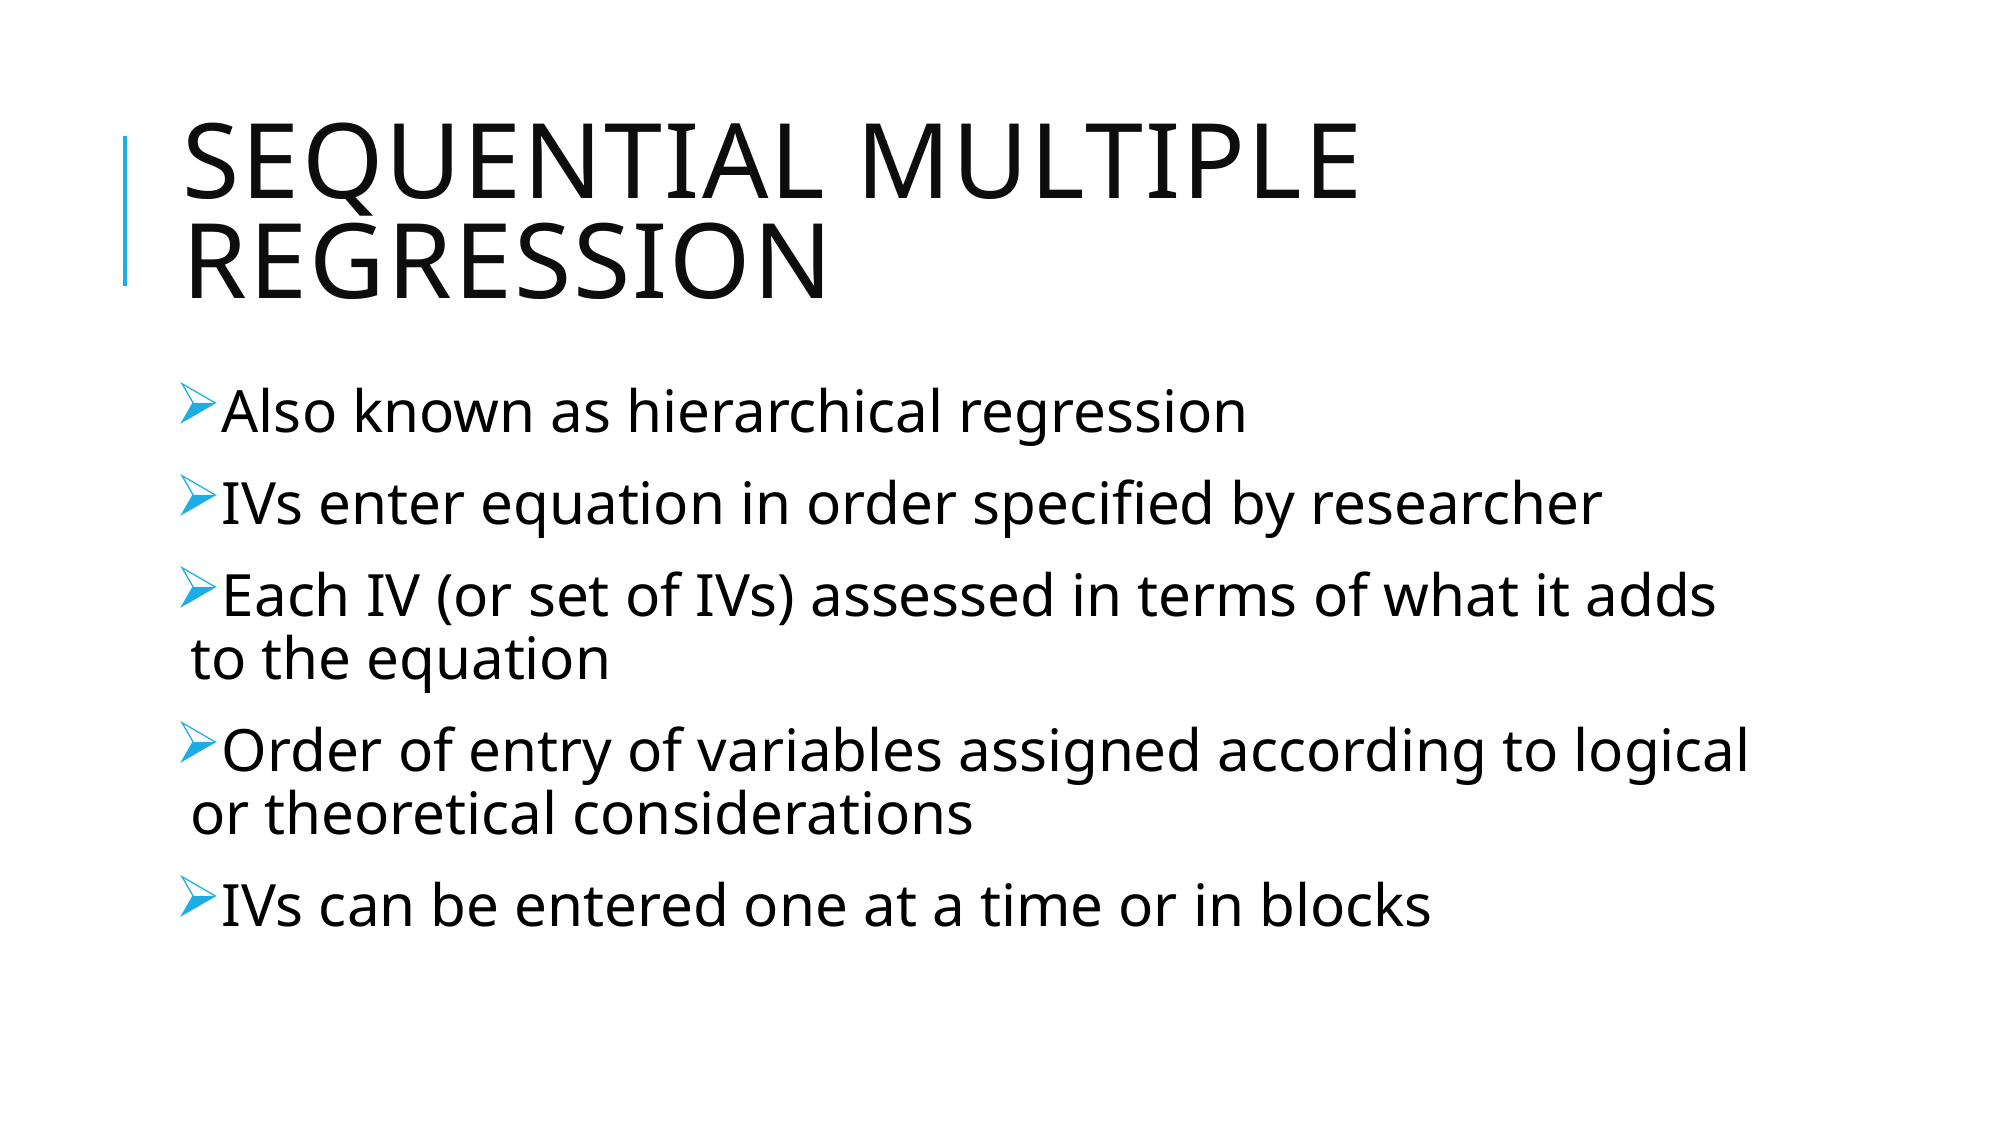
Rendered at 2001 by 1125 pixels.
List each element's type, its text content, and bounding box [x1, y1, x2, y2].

title Sequential Multiple Regression [168, 96, 1763, 342]
list Also known as hierarchical regression IVs enter equation in order specified by researcher Each IV (or set of IVs) assessed in terms of what it adds to the equation Order of entry of variables assigned according to logical or theoretical considerations IVs can be entered one at a time or in blocks [168, 375, 1763, 1035]
